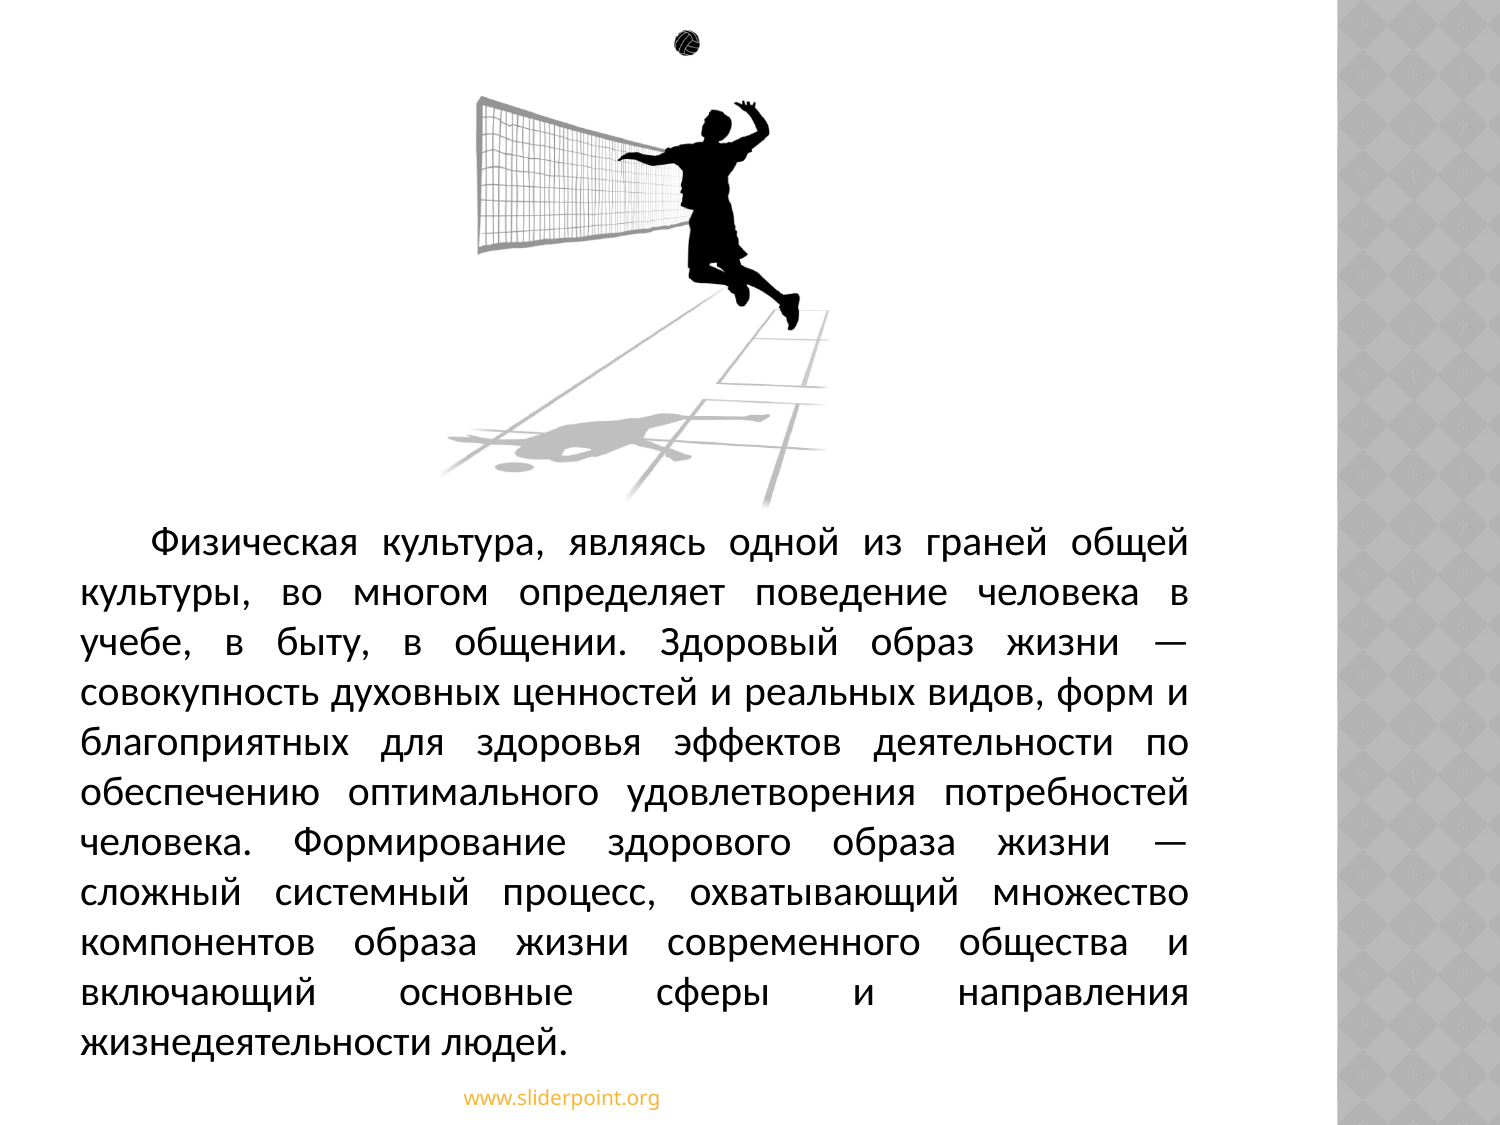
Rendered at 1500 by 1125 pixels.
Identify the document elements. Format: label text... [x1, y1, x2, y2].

picture [430, 30, 836, 512]
text_box Физическая культура, являясь одной из граней общей культуры, во многом определяет поведение человека в учебе, в быту, в общении. Здоровый образ жизни — совокупность духовных ценностей и реальных видов, форм и благоприятных для здоровья эффектов деятельности по обеспечению оптимального удовлетворения потребностей человека. Формирование здорового образа жизни — сложный системный процесс, охватывающий множество компонентов образа жизни современного общества и включающий основные сферы и направления жизнедеятельности людей. [64, 506, 1205, 1072]
footer www.sliderpoint.org [75, 1075, 675, 1114]
